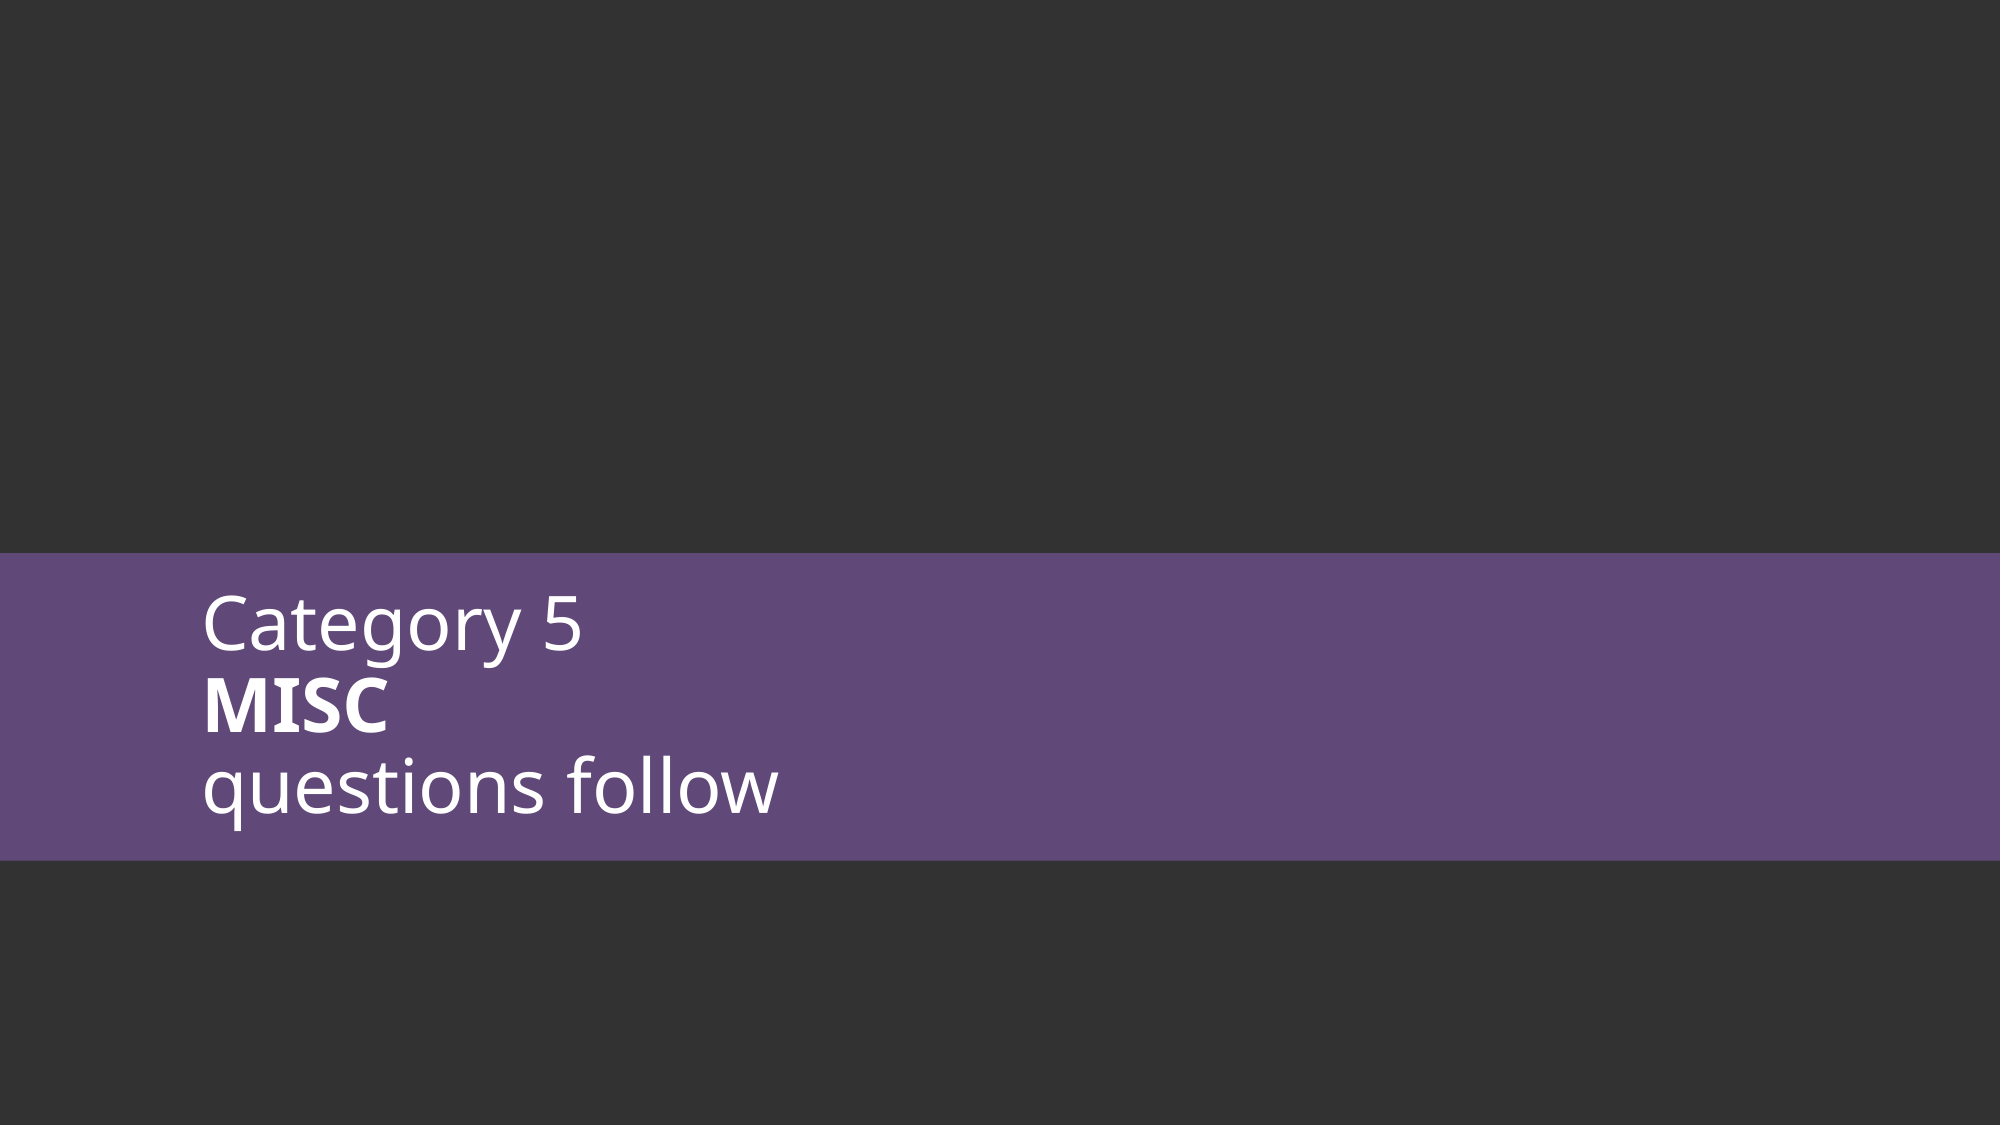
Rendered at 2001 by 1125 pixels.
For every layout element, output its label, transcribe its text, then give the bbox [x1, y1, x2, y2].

title Category 5 MISC questions follow [185, 577, 1963, 838]
